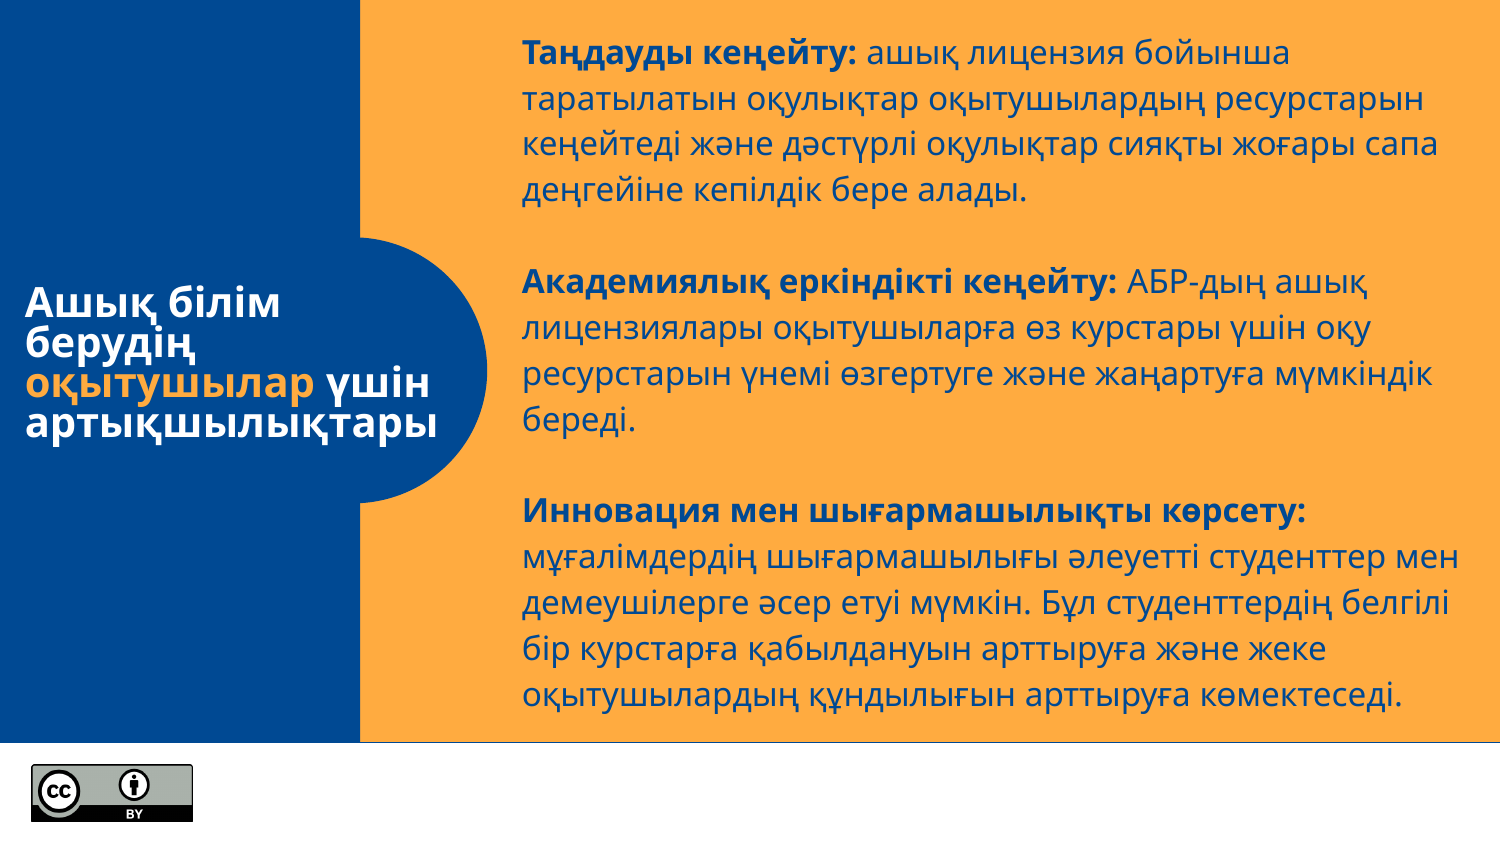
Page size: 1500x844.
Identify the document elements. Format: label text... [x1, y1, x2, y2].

text_box [0, 750, 1500, 844]
text_box [466, 298, 488, 443]
text_box Таңдауды кеңейту: ашық лицензия бойынша таратылатын оқулықтар оқытушылардың ресурстарын кеңейтеді және дәстүрлі оқулықтар сияқты жоғары сапа деңгейіне кепілдік бере алады. Академиялық еркіндікті кеңейту: АБР-дың ашық лицензиялары оқытушыларға өз курстары үшін оқу ресурстарын үнемі өзгертуге және жаңартуға мүмкіндік береді. Инновация мен шығармашылықты көрсету: мұғалімдердің шығармашылығы әлеуетті студенттер мен демеушілерге әсер етуі мүмкін. Бұл студенттердің белгілі бір курстарға қабылдануын арттыруға және жеке оқытушылардың құндылығын арттыруға көмектеседі. [506, 9, 1500, 729]
text_box [254, 461, 452, 504]
text_box [0, 0, 361, 742]
text_box Ашық білім берудің оқытушылар үшін артықшылықтары [9, 271, 466, 461]
text_box [263, 237, 443, 271]
picture [31, 764, 193, 822]
